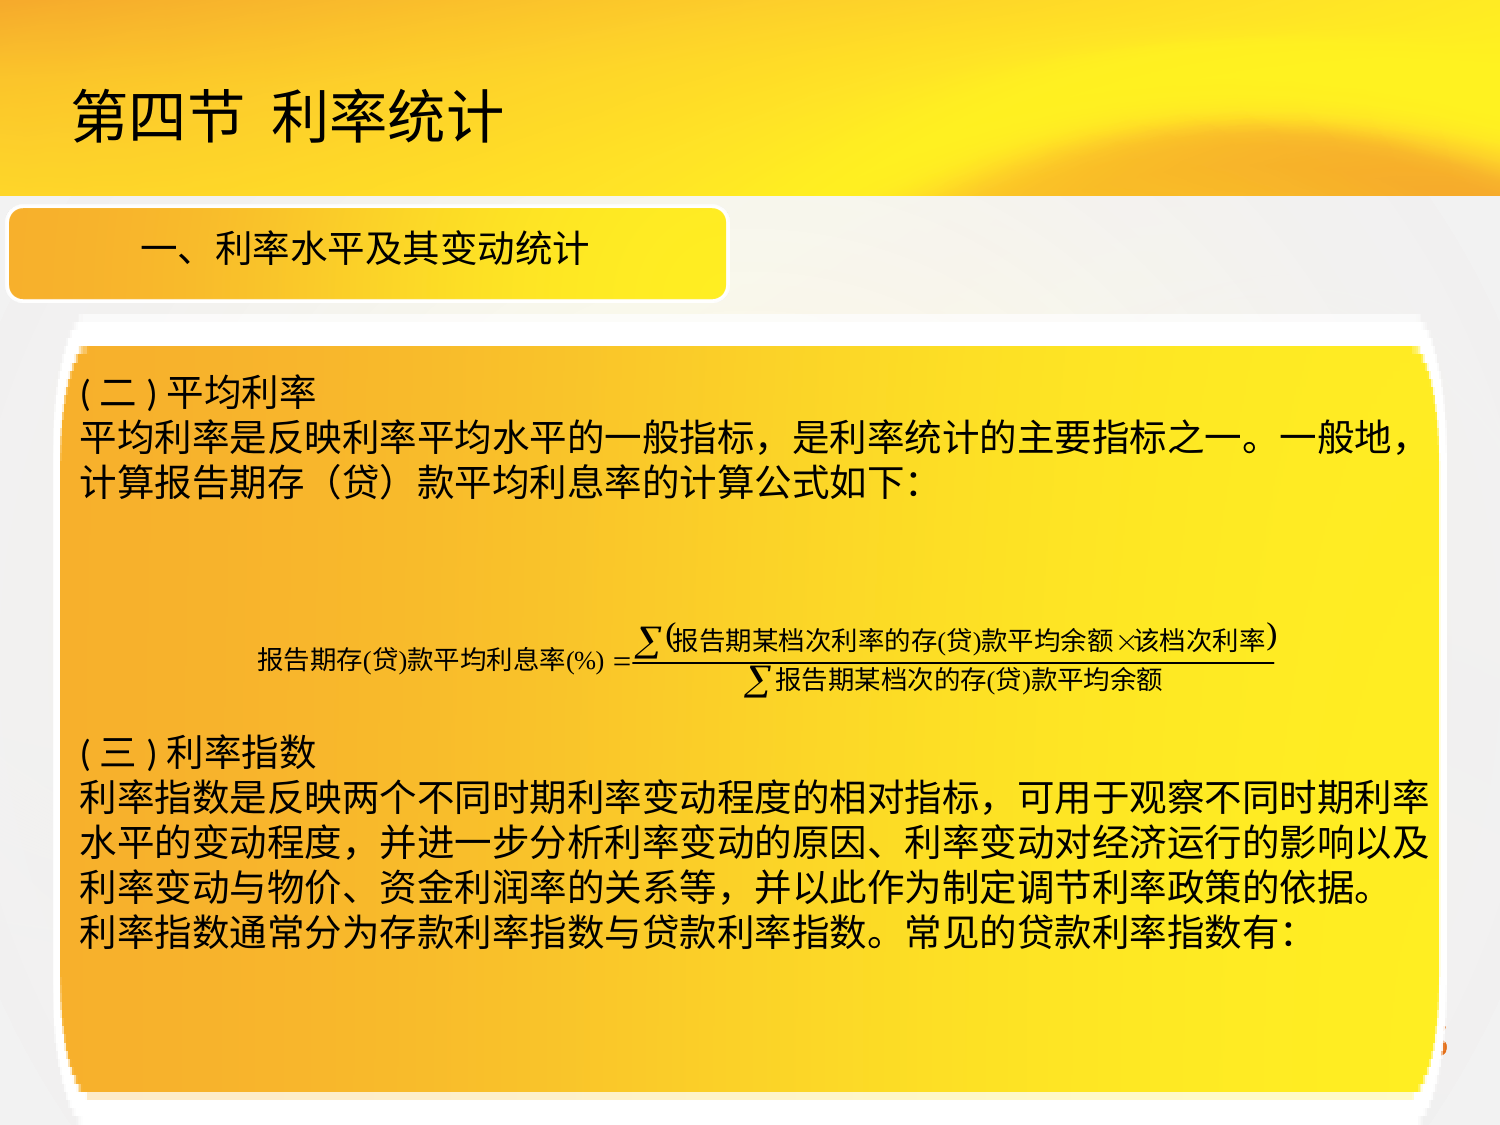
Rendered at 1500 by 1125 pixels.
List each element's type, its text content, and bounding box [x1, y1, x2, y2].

picture [0, 1, 1500, 1125]
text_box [5, 204, 730, 303]
title 第四节 利率统计 [0, 56, 963, 173]
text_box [52, 314, 1453, 1125]
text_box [253, 621, 1281, 705]
